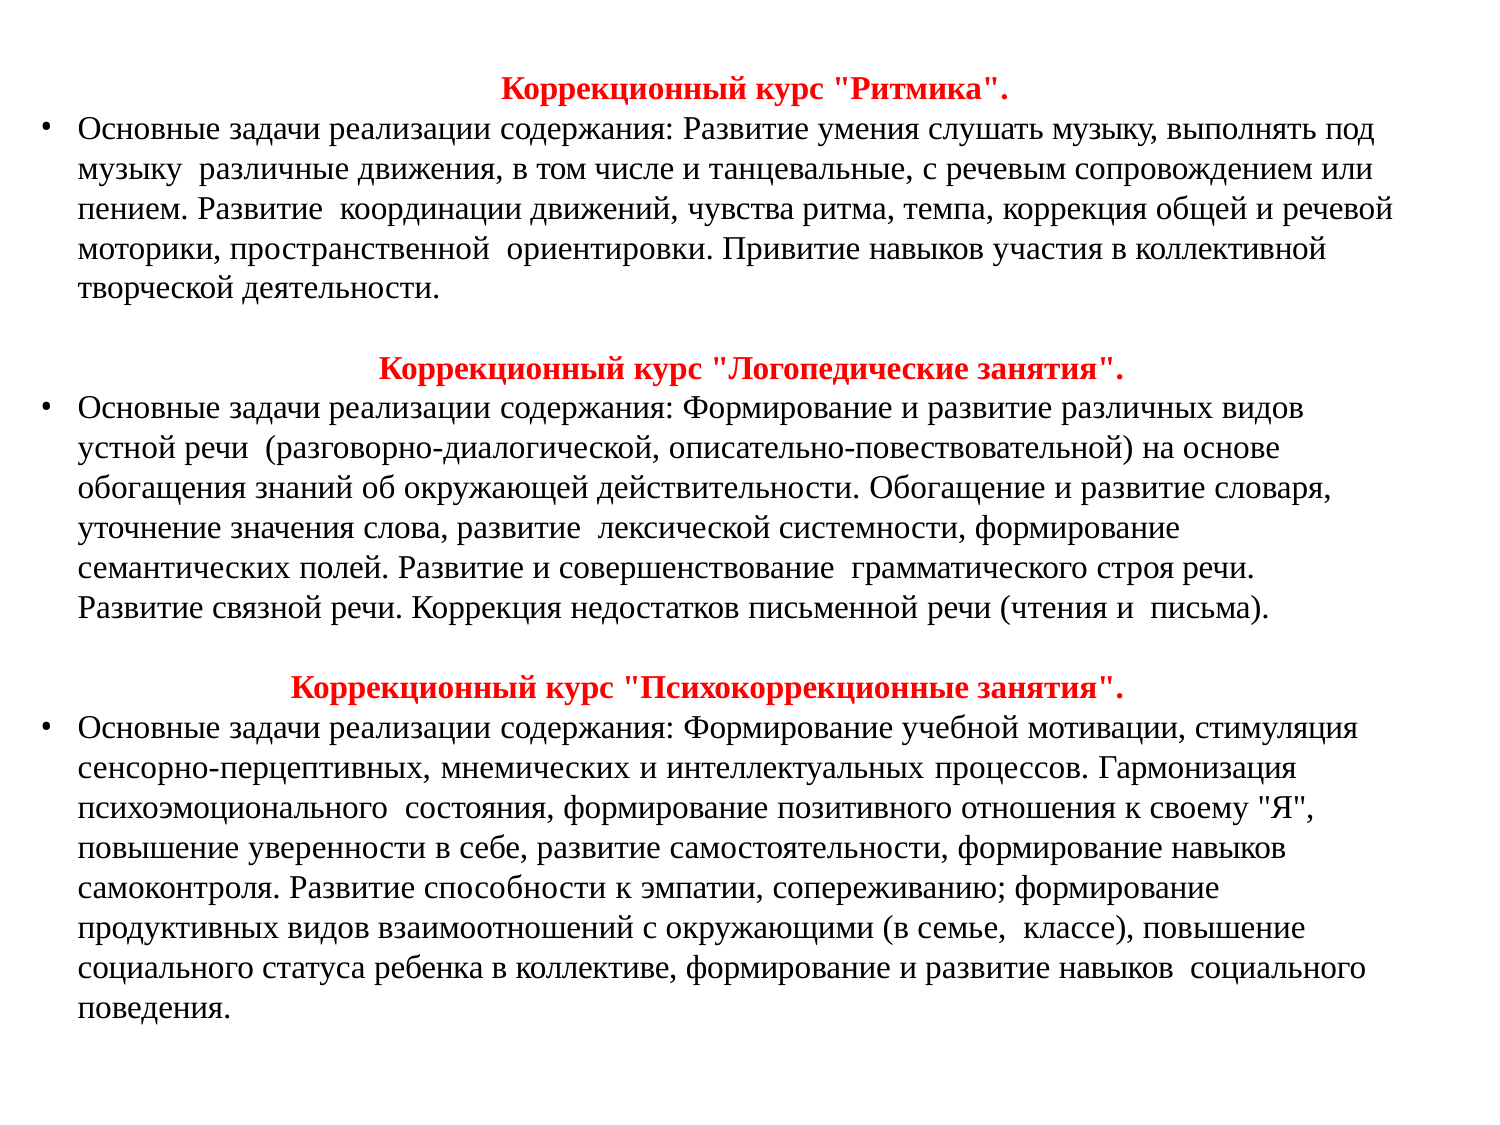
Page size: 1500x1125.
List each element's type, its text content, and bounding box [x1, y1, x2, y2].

text_box Коррекционный курс "Ритмика". Основные задачи реализации содержания: Развитие умения слушать музыку, выполнять под музыку различные движения, в том числе и танцевальные, с речевым сопровождением или пением. Развитие координации движений, чувства ритма, темпа, коррекция общей и речевой моторики, пространственной ориентировки. Привитие навыков участия в коллективной творческой деятельности. Коррекционный курс "Логопедические занятия". Основные задачи реализации содержания: Формирование и развитие различных видов устной речи (разговорно-диалогической, описательно-повествовательной) на основе обогащения знаний об окружающей действительности. Обогащение и развитие словаря, уточнение значения слова, развитие лексической системности, формирование семантических полей. Развитие и совершенствование грамматического строя речи. Развитие связной речи. Коррекция недостатков письменной речи (чтения и письма). Коррекционный курс "Психокоррекционные занятия". Основные задачи реализации содержания: Формирование учебной мотивации, стимуляция сенсорно-перцептивных, мнемических и интеллектуальных процессов. Гармонизация психоэмоционального состояния, формирование позитивного отношения к своему "Я", повышение уверенности в себе, развитие самостоятельности, формирование навыков самоконтроля. Развитие способности к эмпатии, сопереживанию; формирование продуктивных видов взаимоотношений с окружающими (в семье, классе), повышение социального статуса ребенка в коллективе, формирование и развитие навыков социального поведения. [38, 22, 1464, 1025]
